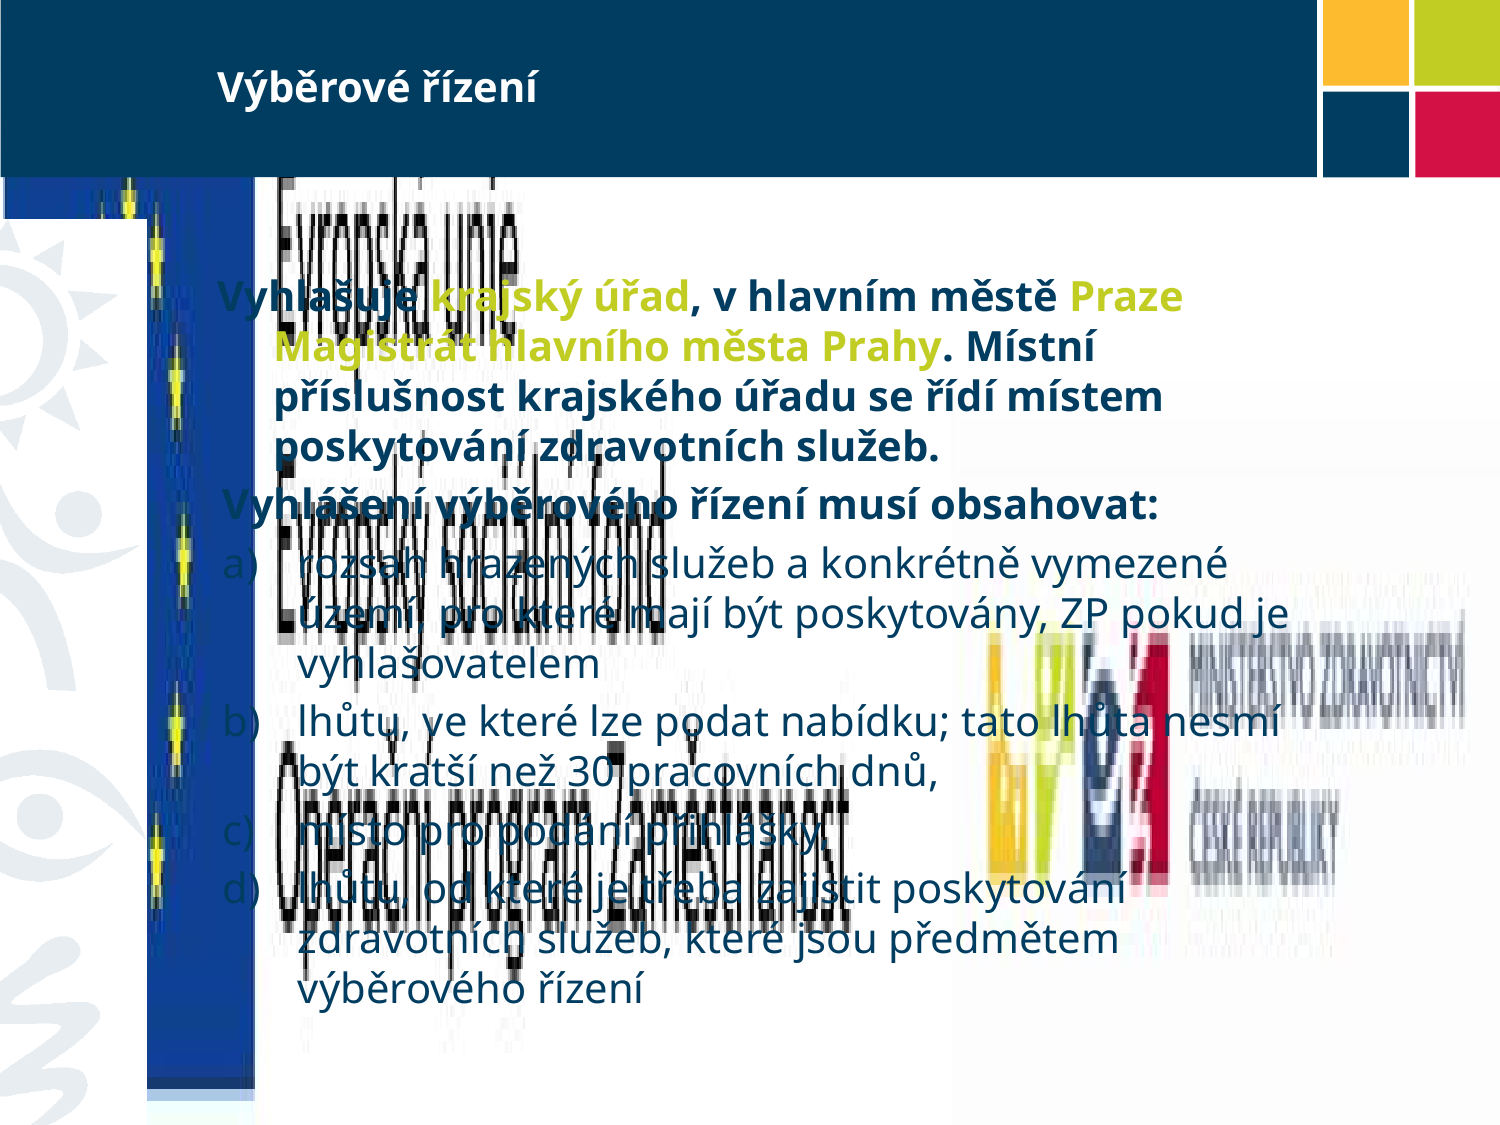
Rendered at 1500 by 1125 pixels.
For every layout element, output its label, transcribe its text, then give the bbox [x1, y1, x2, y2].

title Výběrové řízení [202, 0, 1317, 173]
list Vyhlašuje krajský úřad, v hlavním městě Praze Magistrát hlavního města Prahy. Místní příslušnost krajského úřadu se řídí místem poskytování zdravotních služeb. Vyhlášení výběrového řízení musí obsahovat: rozsah hrazených služeb a konkrétně vymezené území, pro které mají být poskytovány, ZP pokud je vyhlašovatelem lhůtu, ve které lze podat nabídku; tato lhůta nesmí být kratší než 30 pracovních dnů, místo pro podání přihlášky, lhůtu, od které je třeba zajistit poskytování zdravotních služeb, které jsou předmětem výběrového řízení [202, 262, 1317, 929]
picture [0, 0, 1500, 1125]
